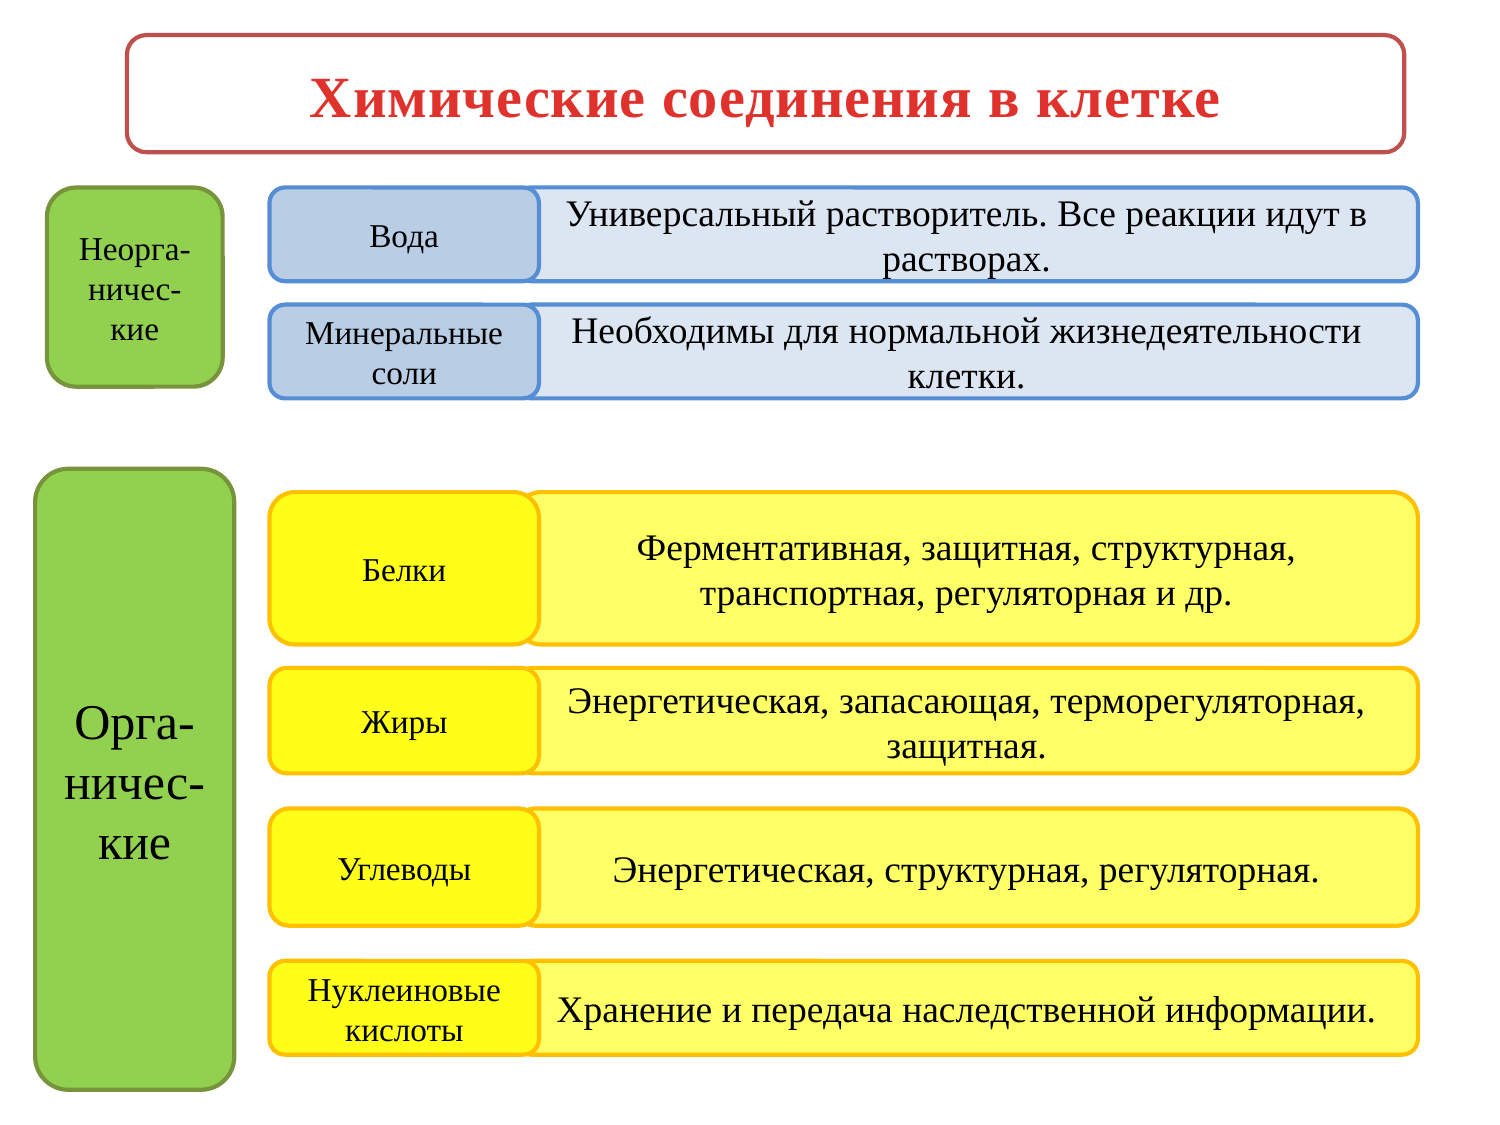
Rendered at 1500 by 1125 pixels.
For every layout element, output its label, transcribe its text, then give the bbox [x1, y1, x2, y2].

text_box Универсальный растворитель. Все реакции идут в растворах. [528, 185, 1421, 284]
text_box Хранение и передача наследственной информации. [529, 958, 1421, 1057]
text_box Углеводы [267, 806, 542, 928]
text_box Необходимы для нормальной жизнедеятельности клетки. [528, 302, 1421, 401]
text_box Неорга-ничес-кие [44, 185, 225, 389]
text_box Жиры [267, 665, 542, 776]
text_box Минеральные соли [267, 302, 542, 401]
text_box Орга-ничес-кие [33, 466, 237, 1092]
text_box Энергетическая, структурная, регуляторная. [528, 806, 1421, 928]
text_box Нуклеиновые кислоты [267, 958, 542, 1057]
text_box Химические соединения в клетке [124, 32, 1407, 155]
text_box Энергетическая, запасающая, терморегуляторная, защитная. [528, 665, 1421, 776]
text_box Вода [267, 185, 542, 284]
text_box Белки [267, 490, 542, 647]
text_box Ферментативная, защитная, структурная, транспортная, регуляторная и др. [527, 490, 1421, 647]
